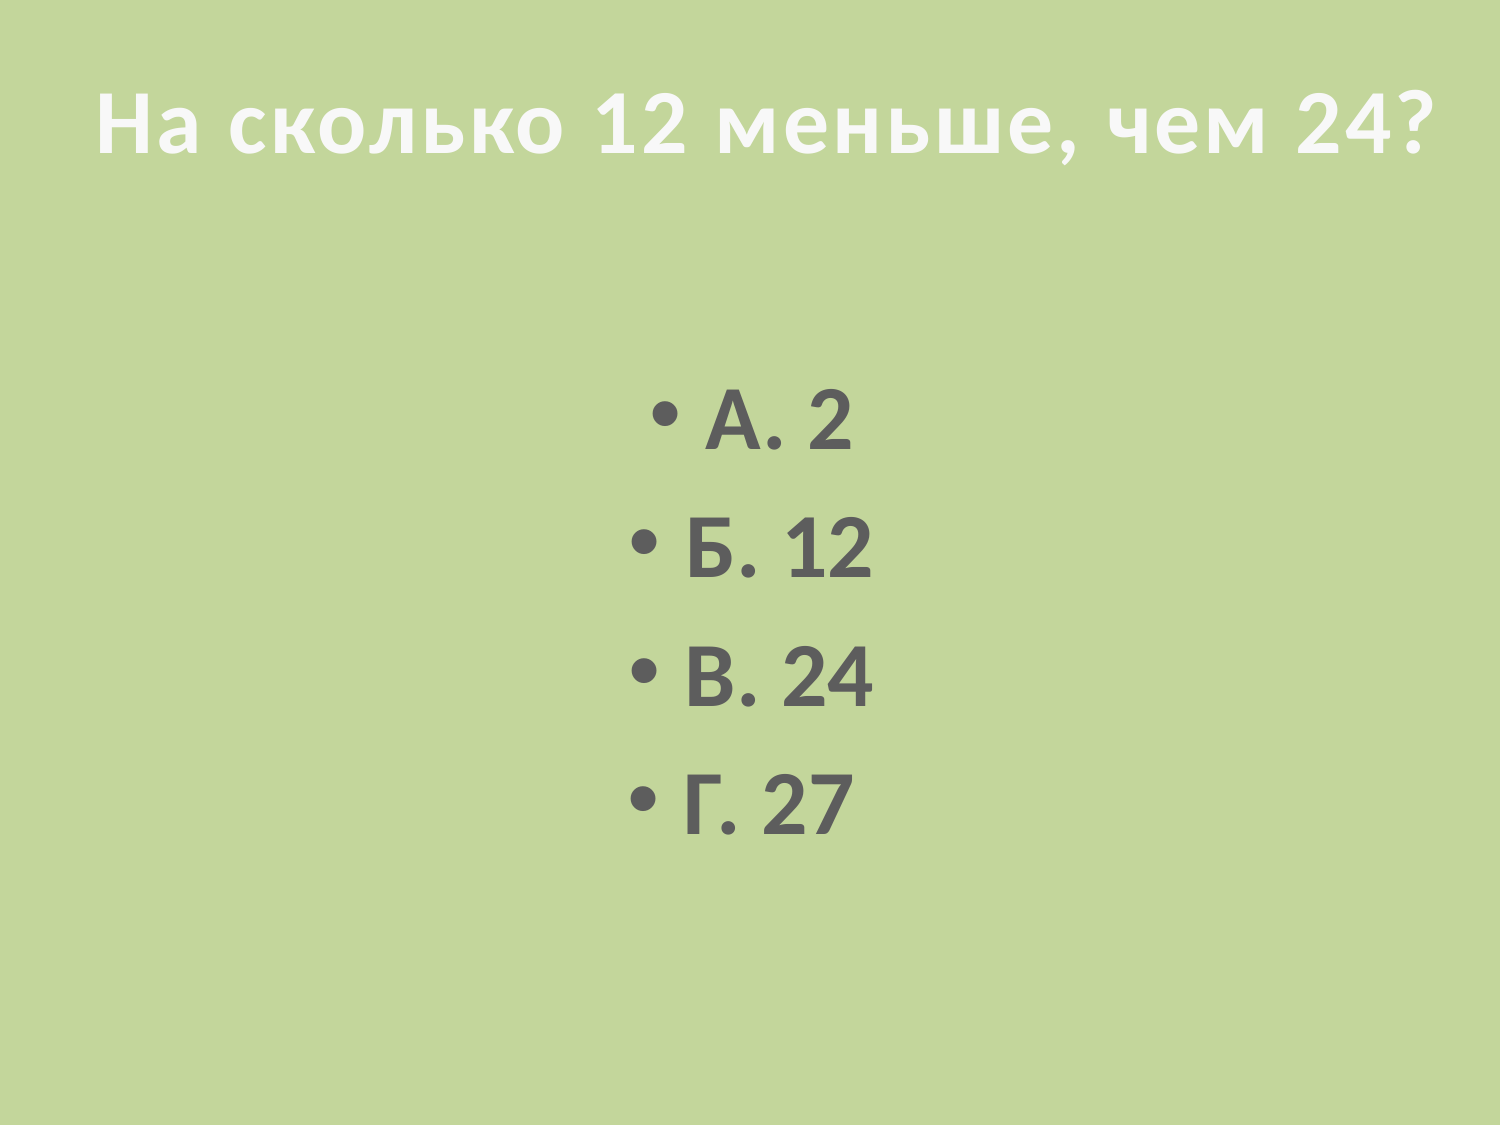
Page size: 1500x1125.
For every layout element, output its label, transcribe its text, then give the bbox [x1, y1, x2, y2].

title На сколько 12 меньше, чем 24? [76, 78, 1463, 266]
list А. 2 Б. 12 В. 24 Г. 27 [76, 349, 1427, 1093]
